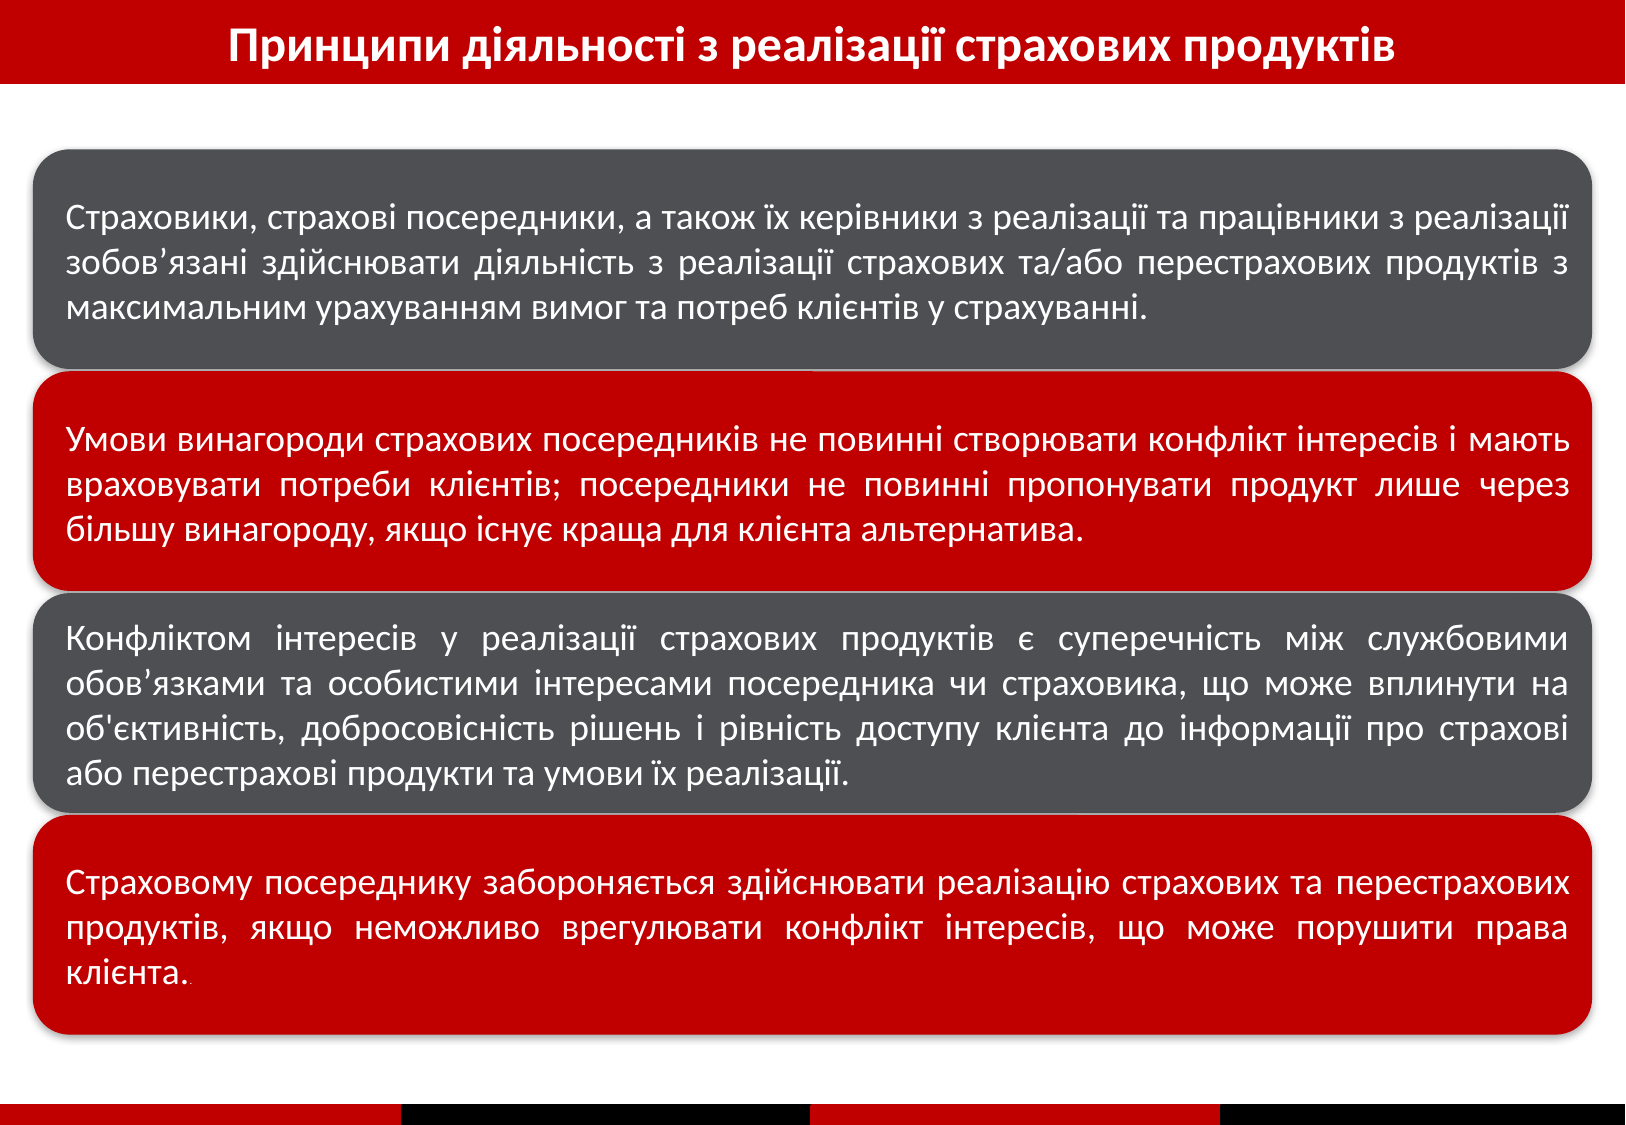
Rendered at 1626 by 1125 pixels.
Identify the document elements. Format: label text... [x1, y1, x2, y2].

text_box [1220, 1104, 1625, 1125]
text_box [810, 1104, 1220, 1125]
text_box [0, 1104, 401, 1125]
text_box Принципи діяльності з реалізації страхових продуктів [0, 0, 1625, 84]
text_box [401, 1104, 810, 1125]
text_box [32, 148, 1593, 1036]
